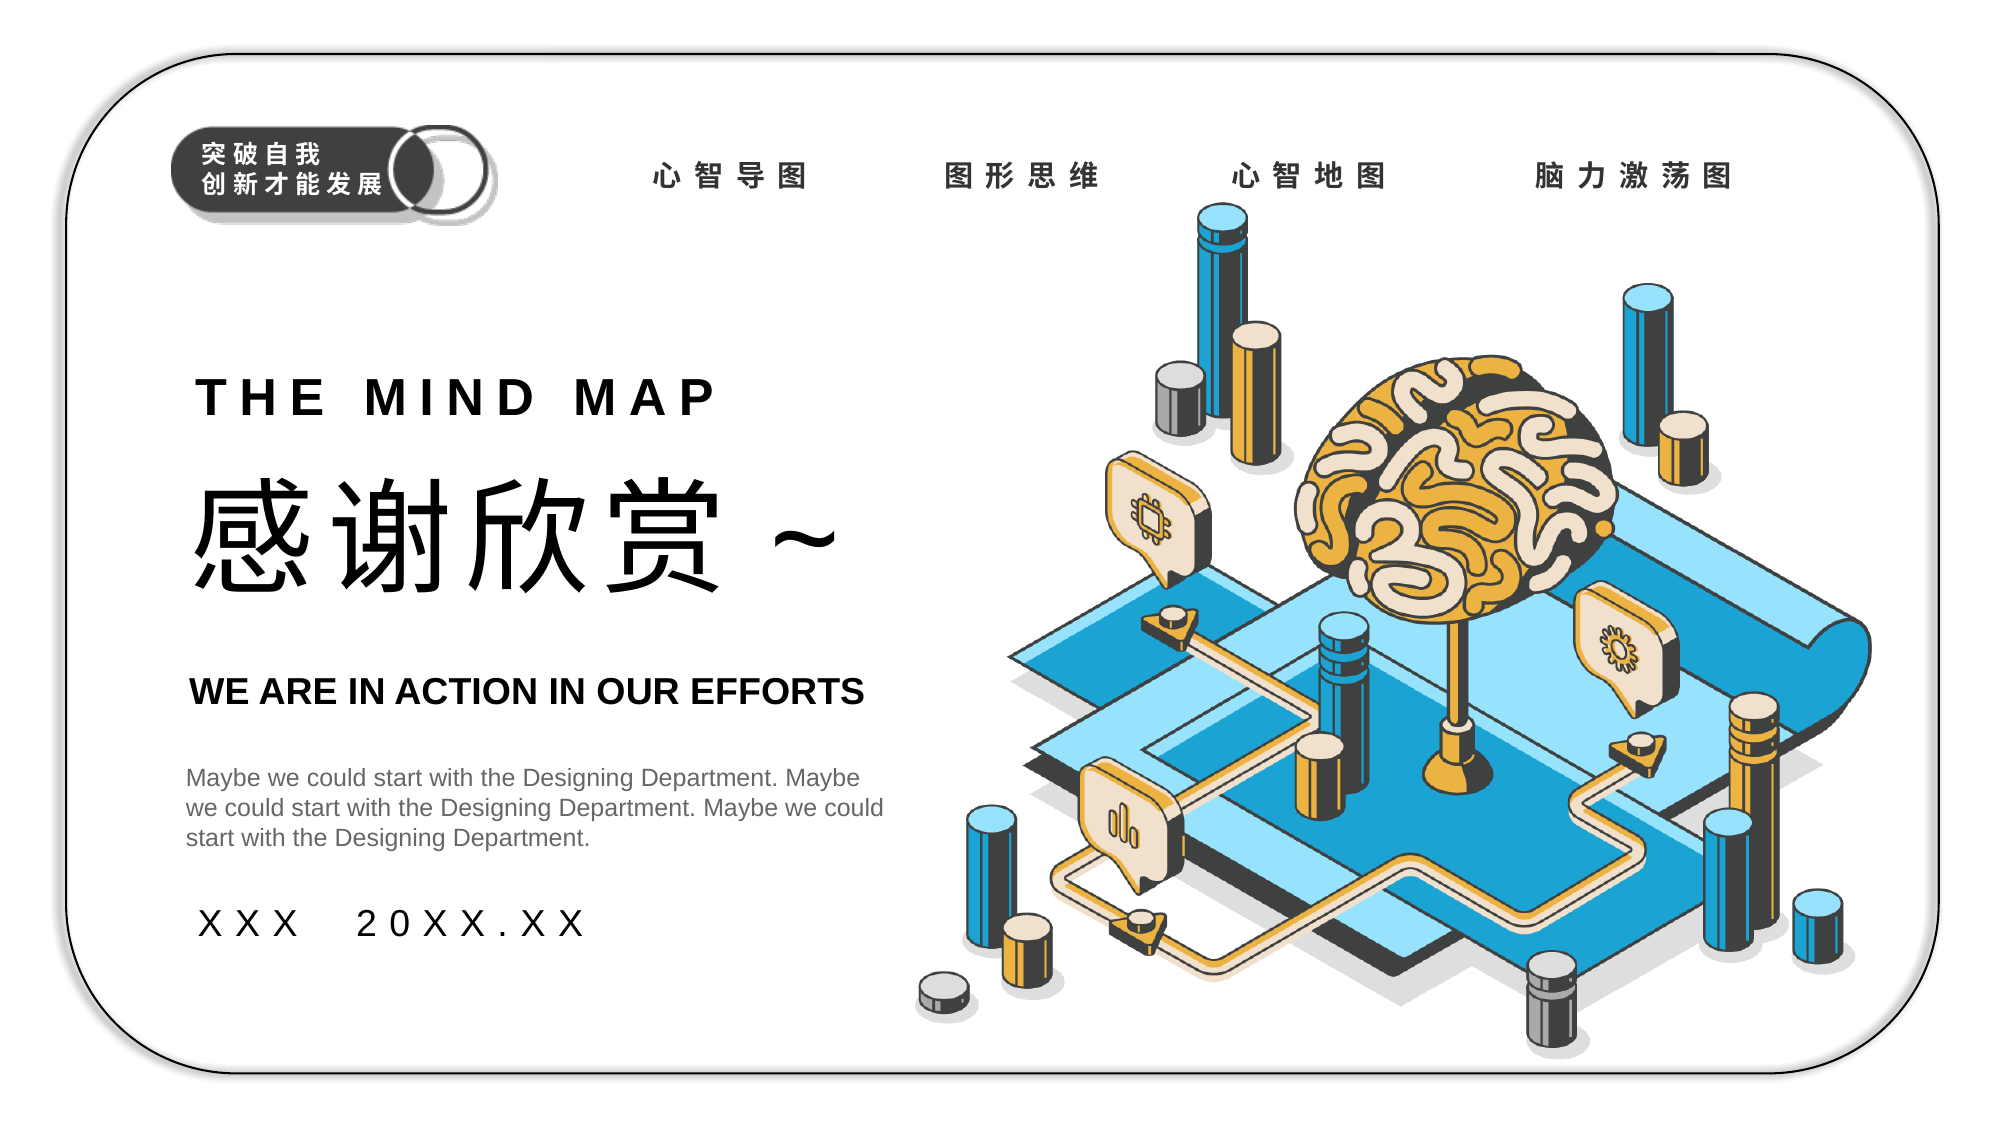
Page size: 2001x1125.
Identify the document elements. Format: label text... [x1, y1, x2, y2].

text_box 感谢欣赏~ [174, 451, 857, 617]
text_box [630, 149, 1755, 201]
text_box Maybe we could start with the Designing Department. Maybe we could start with the Designing Department. Maybe we could start with the Designing Department. [171, 754, 883, 919]
text_box WE ARE IN ACTION IN OUR EFFORTS [174, 659, 881, 720]
text_box [1925, 154, 1940, 973]
text_box THE MIND MAP [180, 355, 730, 433]
picture [883, 151, 1925, 1125]
text_box XXX 20XX.XX [182, 891, 772, 952]
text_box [171, 125, 498, 226]
text_box [65, 52, 1924, 1075]
